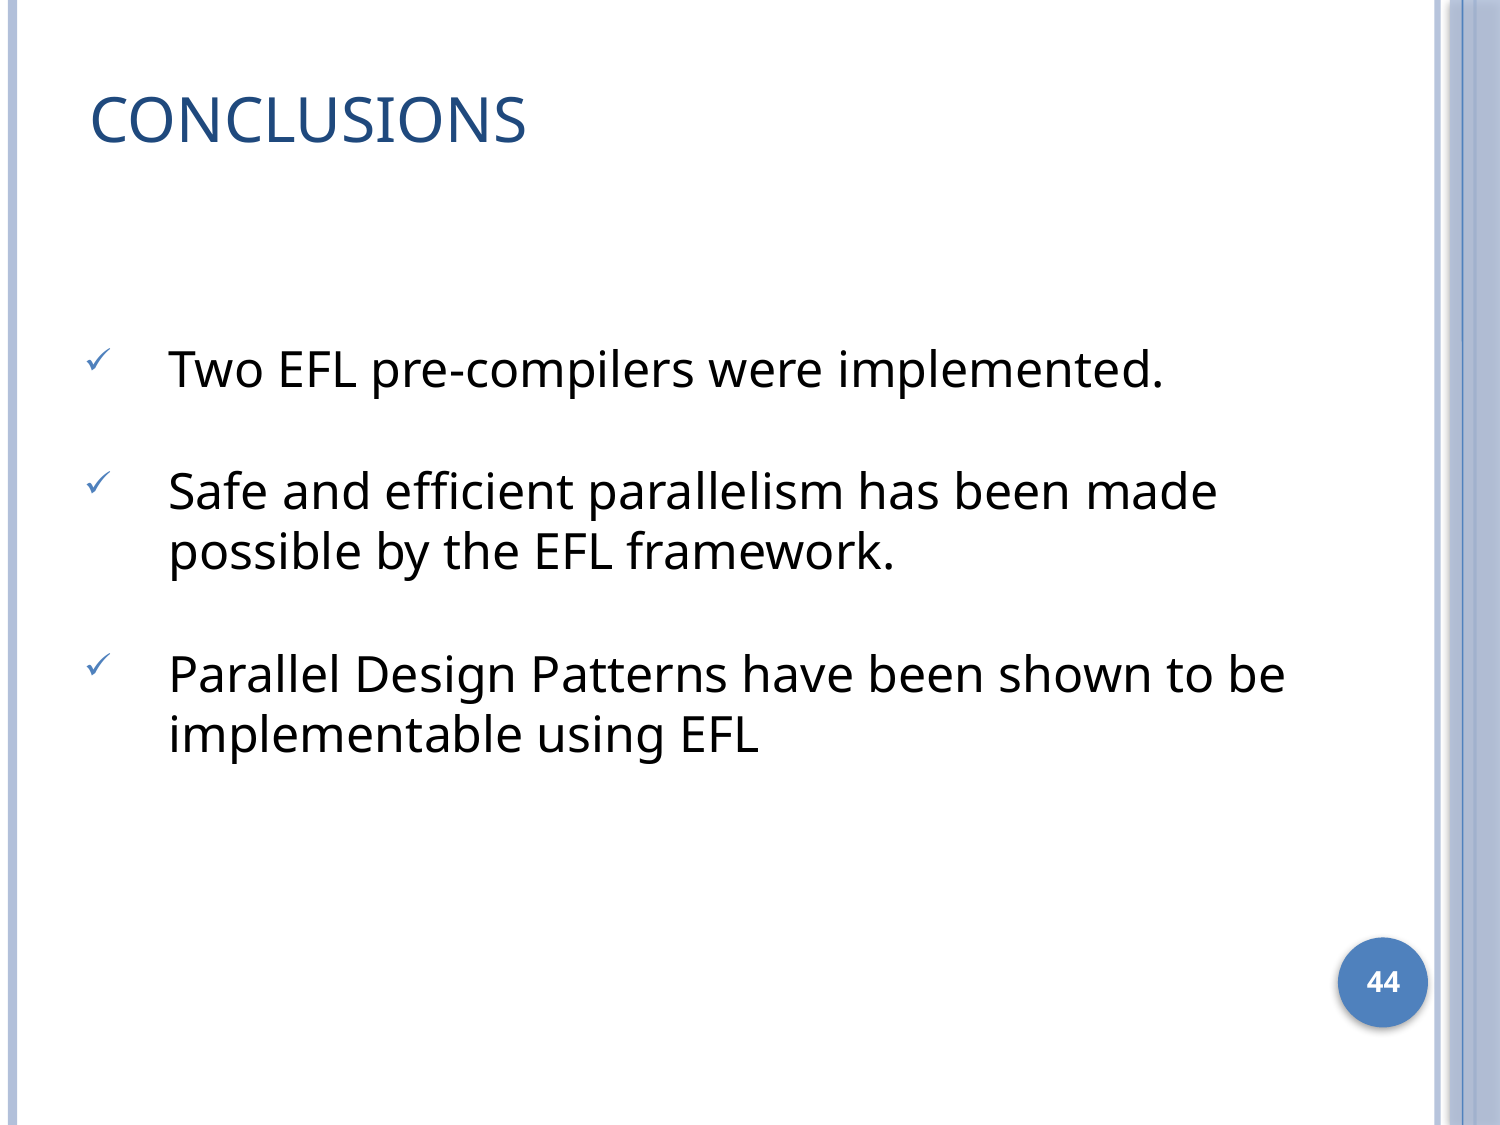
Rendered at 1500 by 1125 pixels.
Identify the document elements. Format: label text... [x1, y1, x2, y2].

slide_number 44 [1333, 940, 1434, 1027]
title Conclusions [75, 50, 1300, 163]
list Two EFL pre-compilers were implemented. Safe and efficient parallelism has been made possible by the EFL framework. Parallel Design Patterns have been shown to be implementable using EFL [69, 299, 1395, 825]
